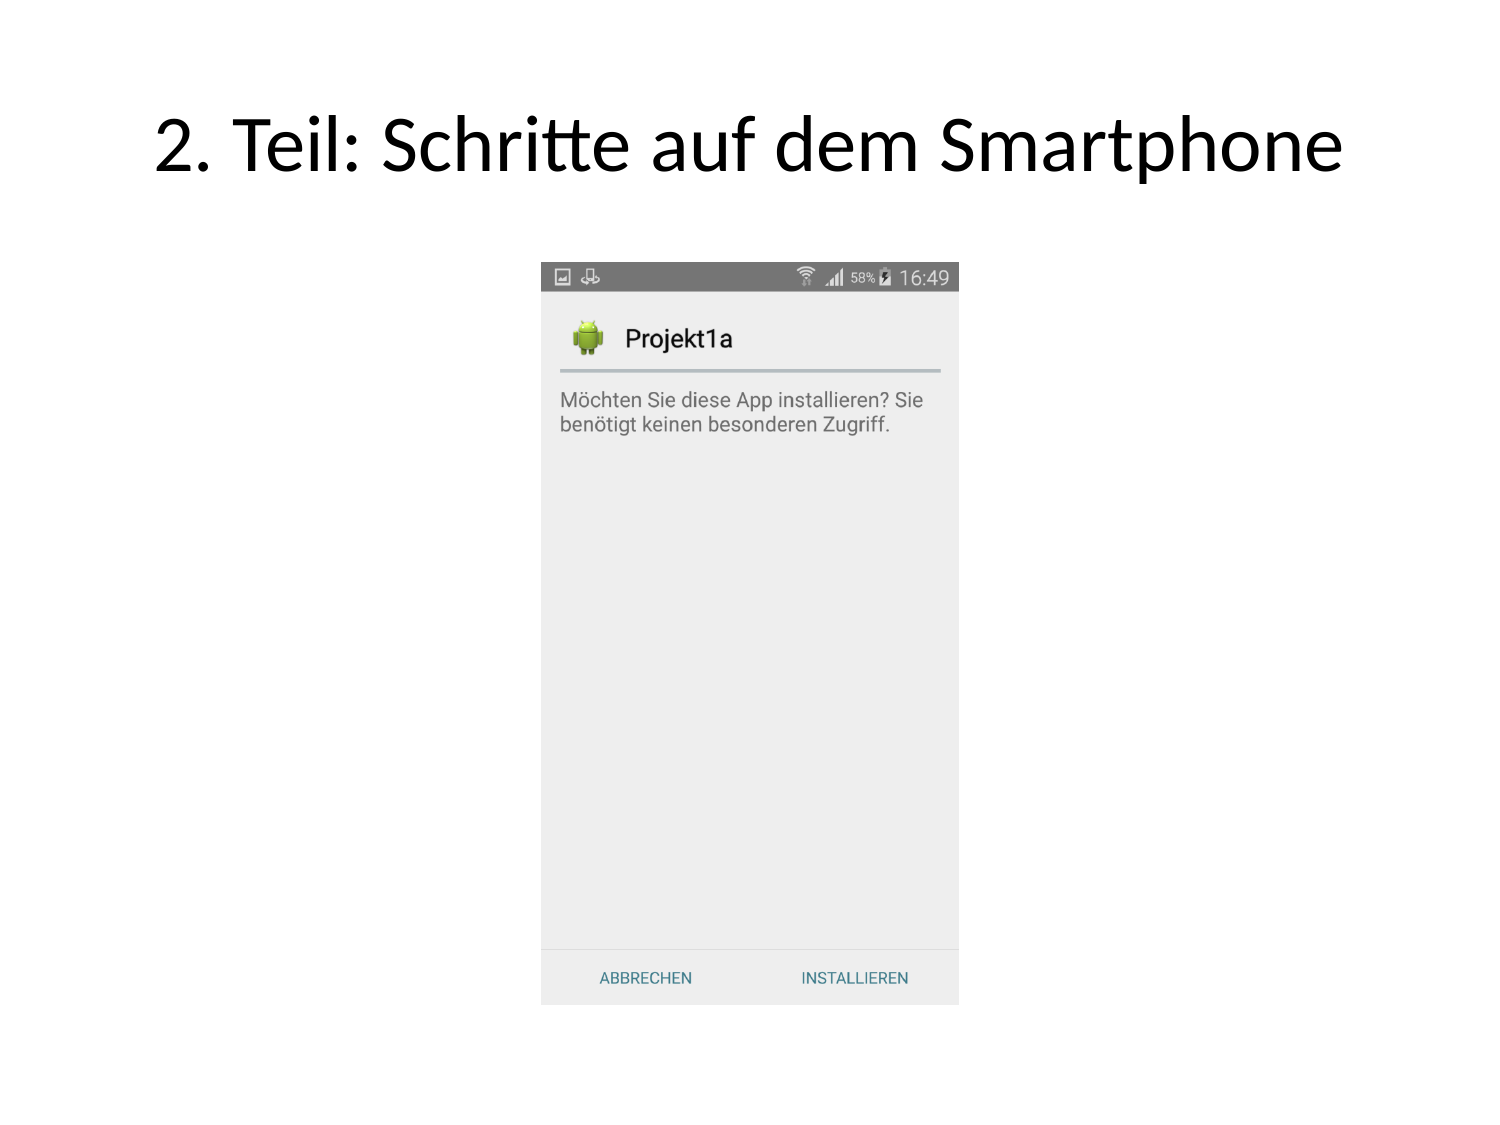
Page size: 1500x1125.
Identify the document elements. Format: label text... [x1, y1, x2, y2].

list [540, 262, 959, 1006]
title 2. Teil: Schritte auf dem Smartphone [75, 45, 1425, 233]
